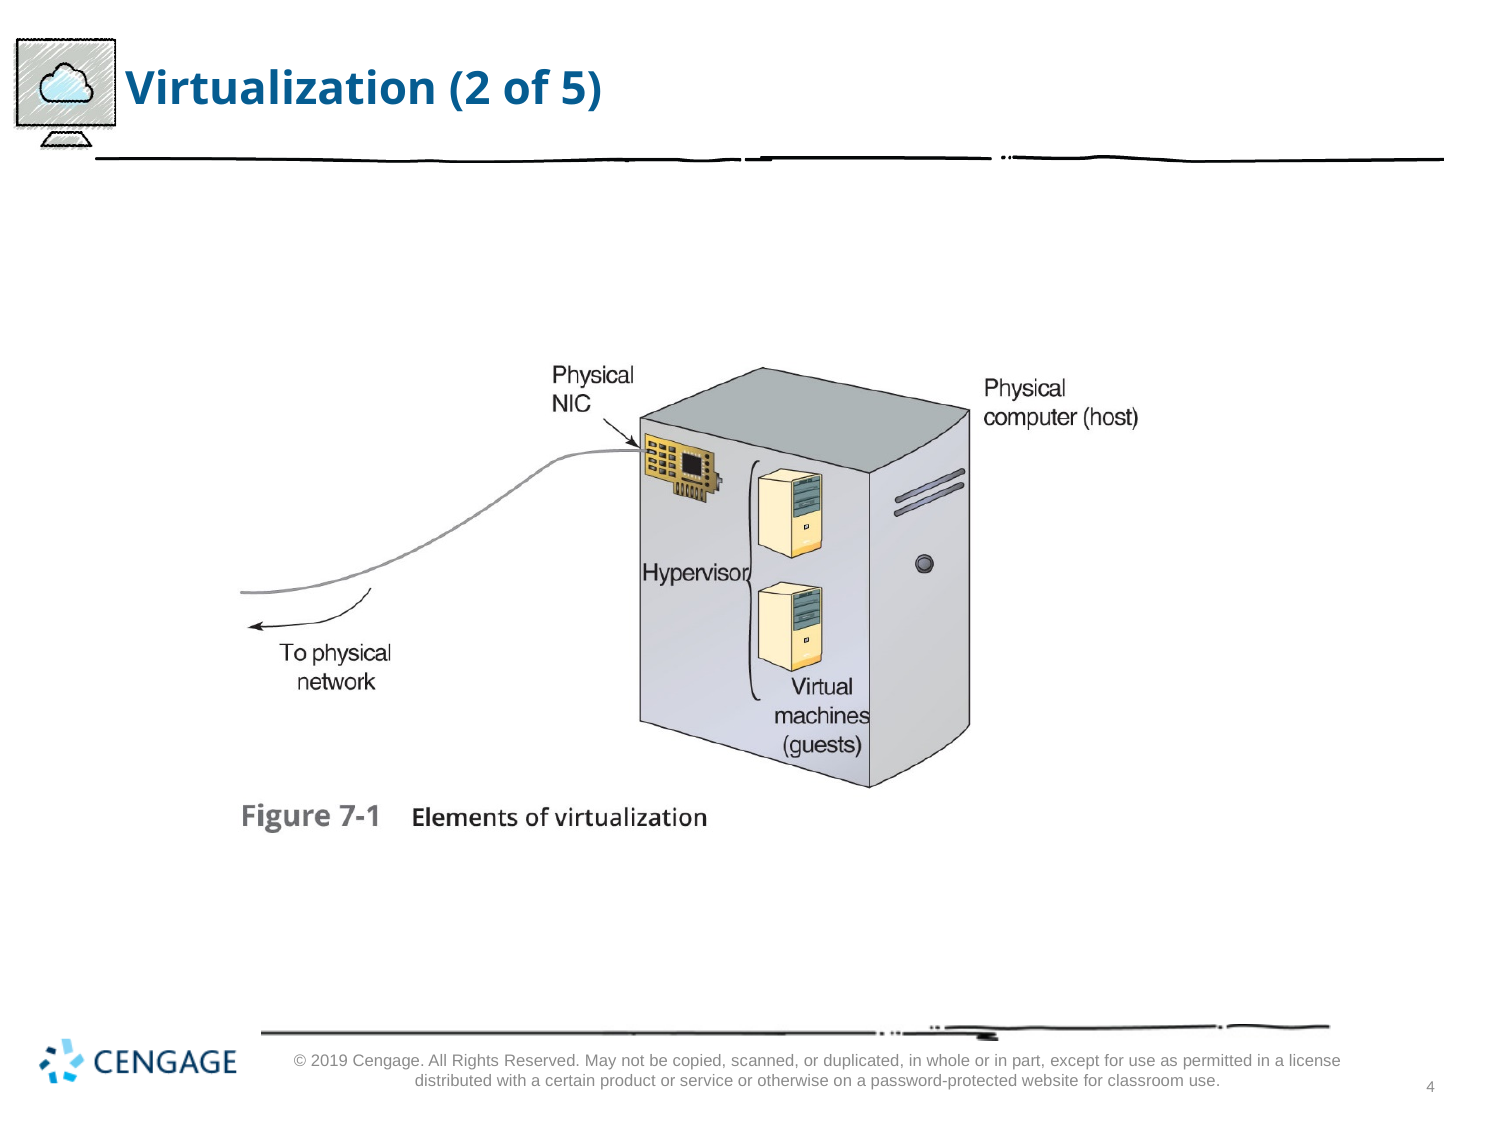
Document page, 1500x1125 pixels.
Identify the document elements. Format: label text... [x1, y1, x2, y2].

picture [19, 1025, 249, 1096]
picture [237, 362, 1140, 835]
footer © 2019 Cengage. All Rights Reserved. May not be copied, scanned, or duplicated, in whole or in part, except for use as permitted in a license distributed with a certain product or service or otherwise on a password-protected website for classroom use. [262, 1050, 1375, 1091]
picture [95, 155, 1444, 163]
title Virtualization (2 of 5) [125, 66, 1442, 116]
picture [13, 36, 117, 151]
picture [261, 1024, 1331, 1041]
